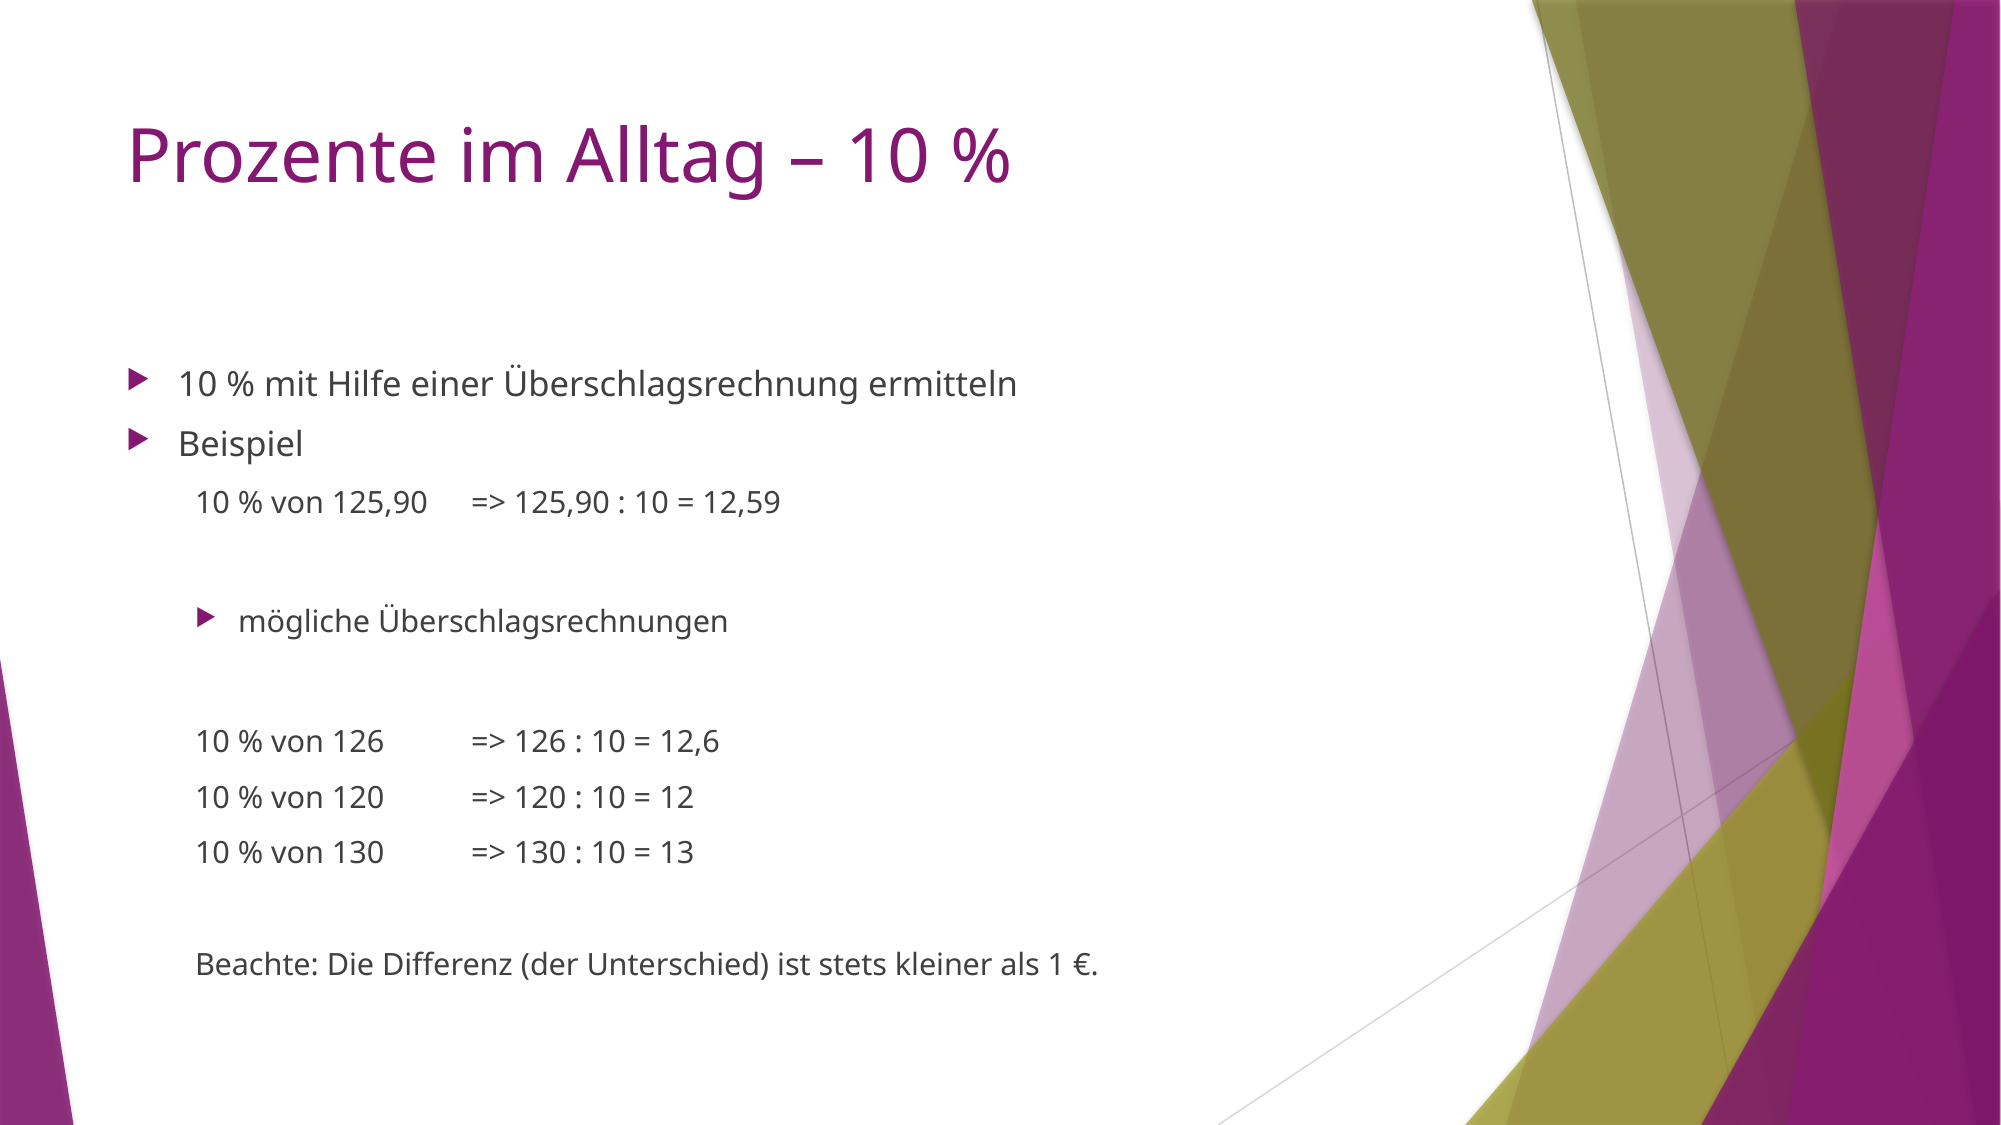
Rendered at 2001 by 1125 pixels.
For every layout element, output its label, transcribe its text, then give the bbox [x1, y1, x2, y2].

title Prozente im Alltag – 10 % [111, 99, 1522, 317]
list 10 % mit Hilfe einer Überschlagsrechnung ermitteln Beispiel 10 % von 125,90 => 125,90 : 10 = 12,59 mögliche Überschlagsrechnungen 10 % von 126 => 126 : 10 = 12,6 10 % von 120 => 120 : 10 = 12 10 % von 130 => 130 : 10 = 13 Beachte: Die Differenz (der Unterschied) ist stets kleiner als 1 €. [111, 354, 1522, 992]
